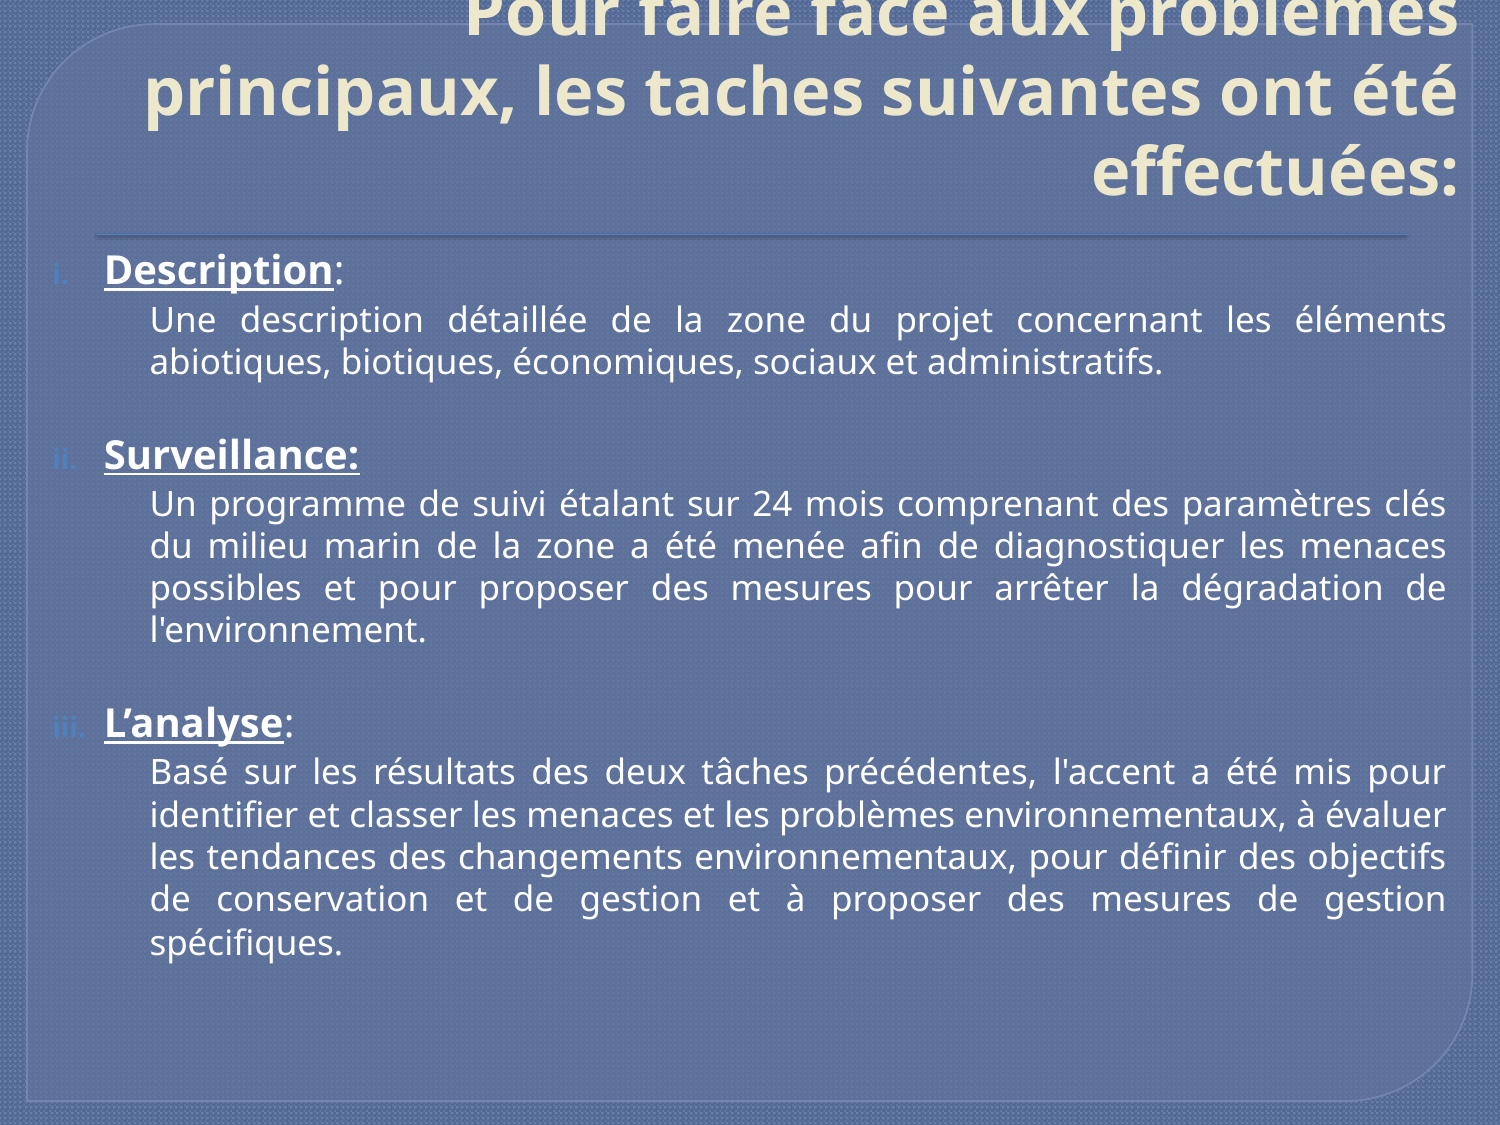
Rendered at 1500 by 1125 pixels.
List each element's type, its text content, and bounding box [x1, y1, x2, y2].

title Pour faire face aux problèmes principaux, les taches suivantes ont été effectuées: [50, 0, 1475, 217]
list Description: Une description détaillée de la zone du projet concernant les éléments abiotiques, biotiques, économiques, sociaux et administratifs. Surveillance: Un programme de suivi étalant sur 24 mois comprenant des paramètres clés du milieu marin de la zone a été menée afin de diagnostiquer les menaces possibles et pour proposer des mesures pour arrêter la dégradation de l'environnement. L’analyse: Basé sur les résultats des deux tâches précédentes, l'accent a été mis pour identifier et classer les menaces et les problèmes environnementaux, à évaluer les tendances des changements environnementaux, pour définir des objectifs de conservation et de gestion et à proposer des mesures de gestion spécifiques. [37, 237, 1463, 980]
